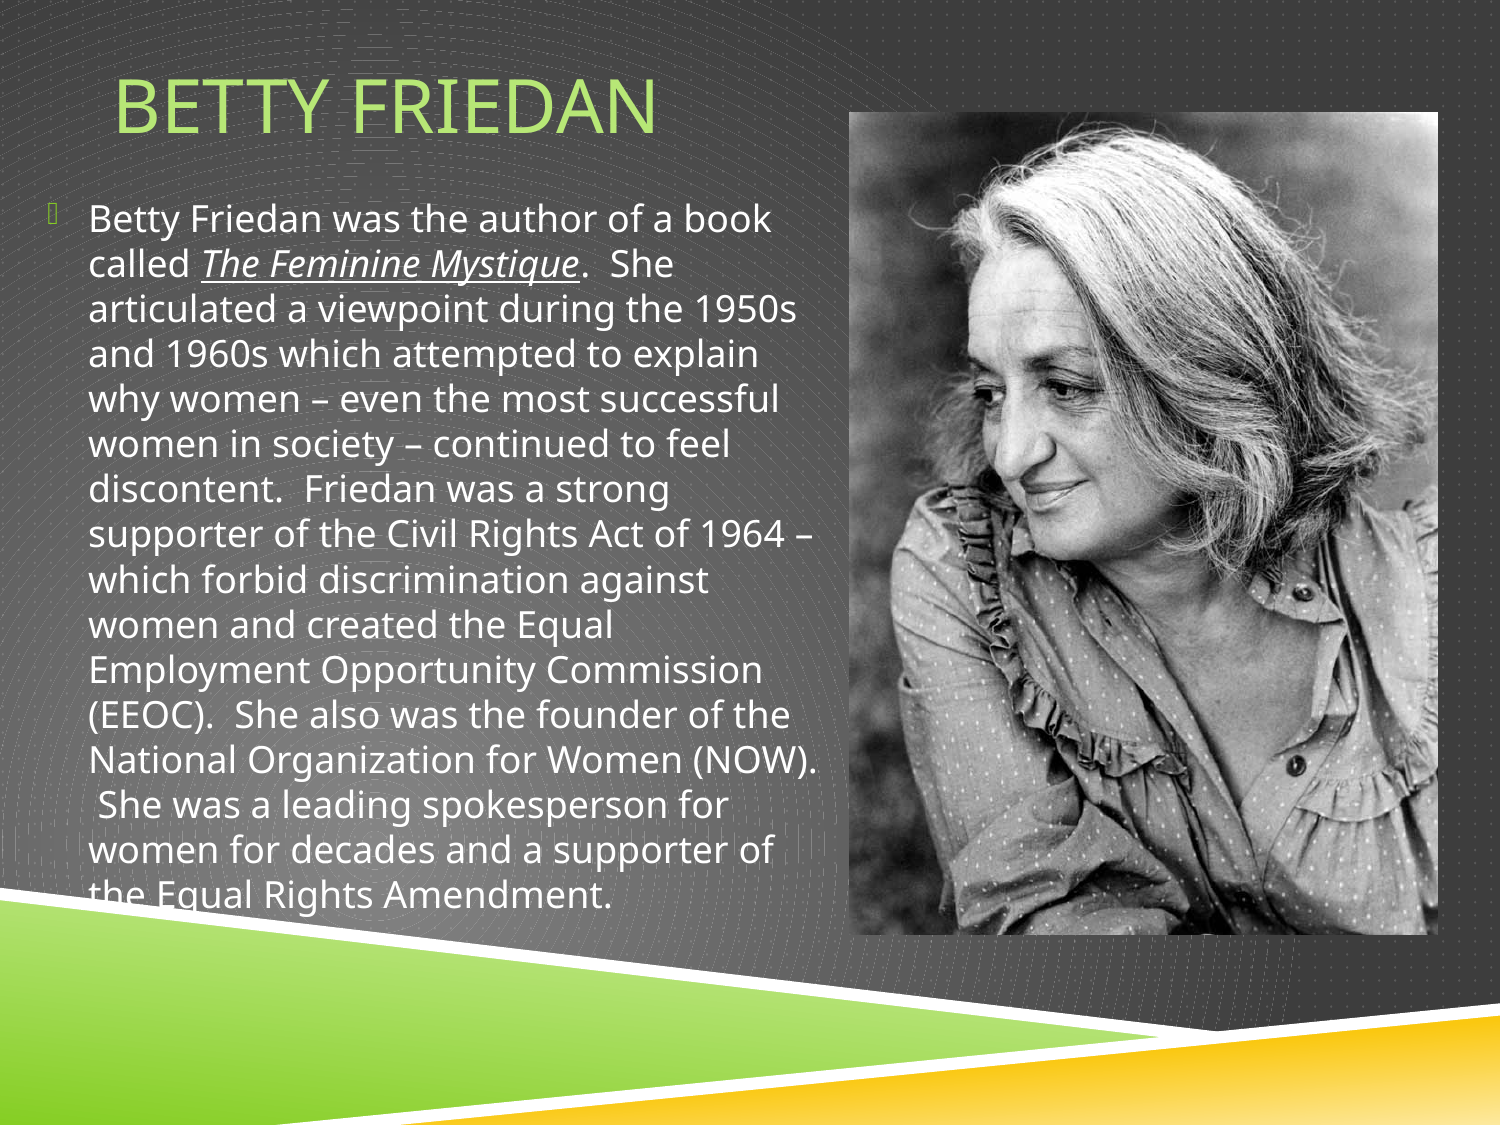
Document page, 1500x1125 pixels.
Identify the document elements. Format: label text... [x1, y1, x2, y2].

title Betty friedan [112, 45, 1388, 163]
list Betty Friedan was the author of a book called The Feminine Mystique. She articulated a viewpoint during the 1950s and 1960s which attempted to explain why women – even the most successful women in society – continued to feel discontent. Friedan was a strong supporter of the Civil Rights Act of 1964 – which forbid discrimination against women and created the Equal Employment Opportunity Commission (EEOC). She also was the founder of the National Organization for Women (NOW). She was a leading spokesperson for women for decades and a supporter of the Equal Rights Amendment. [37, 187, 838, 925]
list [849, 112, 1438, 936]
